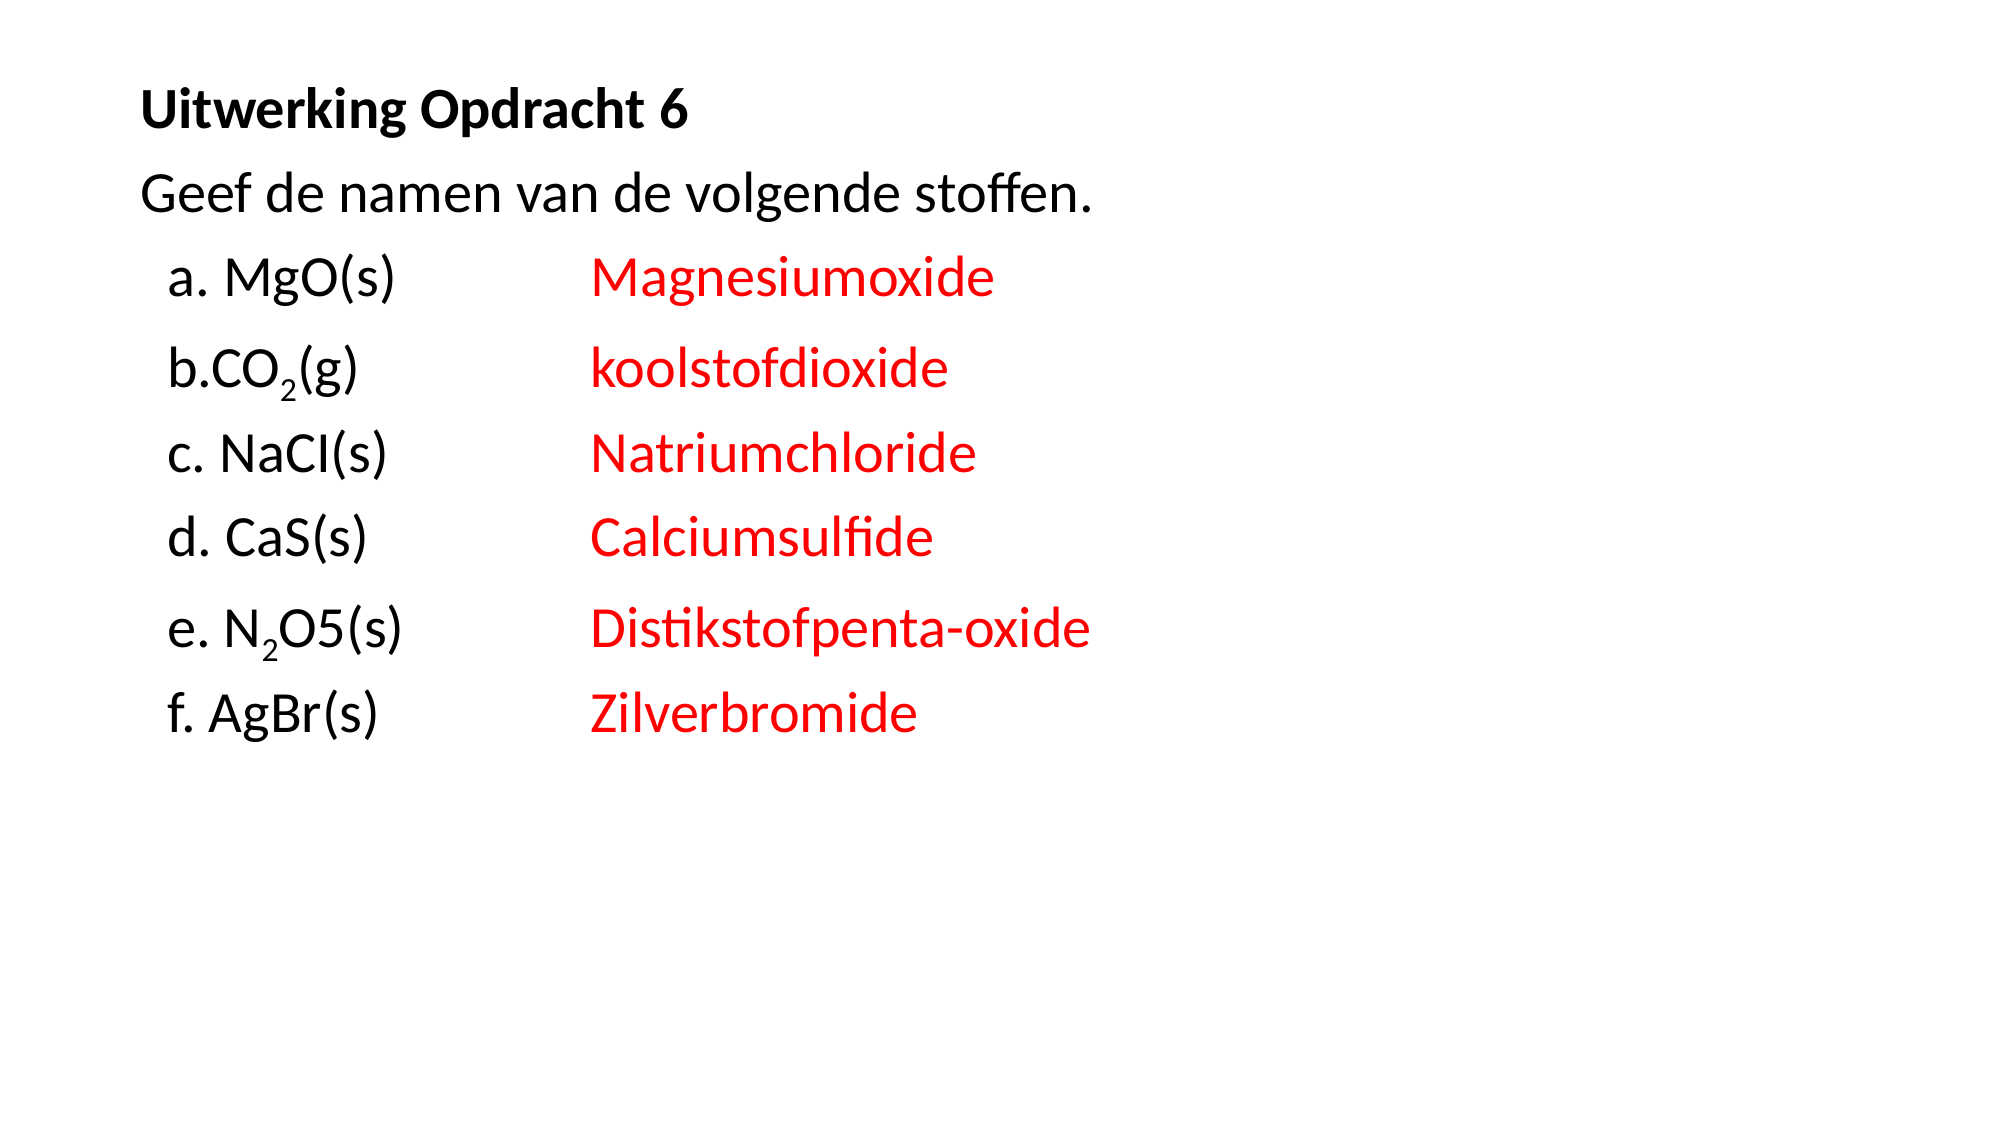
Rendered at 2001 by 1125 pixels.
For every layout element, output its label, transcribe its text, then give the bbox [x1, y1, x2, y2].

list Uitwerking Opdracht 6 Geef de namen van de volgende stoffen. a. MgO(s) Magnesiumoxide b.CO2(g) koolstofdioxide c. NaCI(s) Natriumchloride d. CaS(s) Calciumsulfide e. N2O5(s) Distikstofpenta-oxide f. AgBr(s) Zilverbromide [125, 70, 1851, 785]
